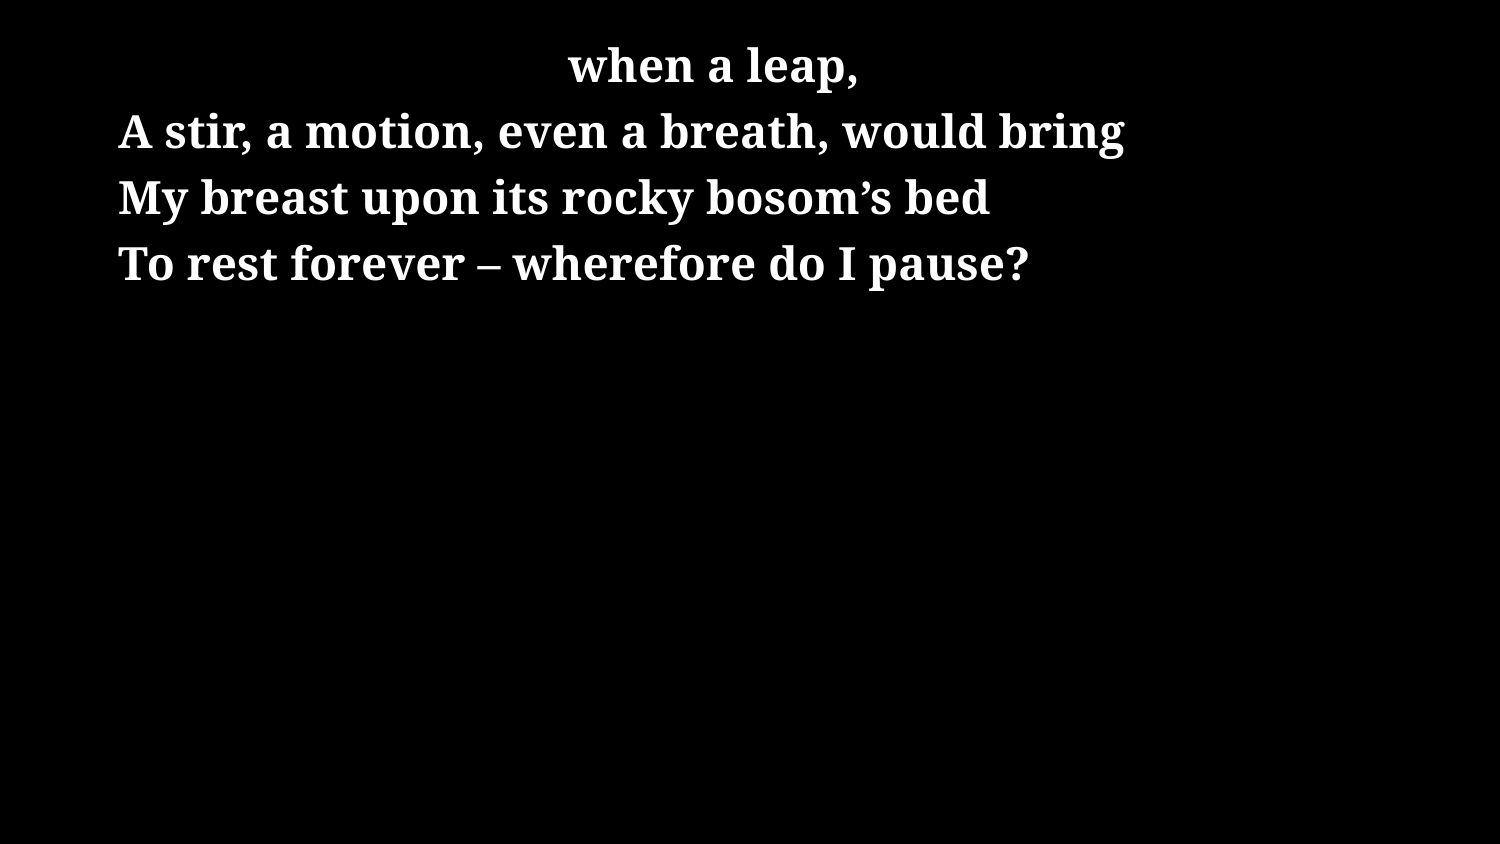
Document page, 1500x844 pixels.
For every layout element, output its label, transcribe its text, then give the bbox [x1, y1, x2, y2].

title when a leap, A stir, a motion, even a breath, would bring My breast upon its rocky bosom’s bed To rest forever – wherefore do I pause? [103, 17, 1397, 299]
